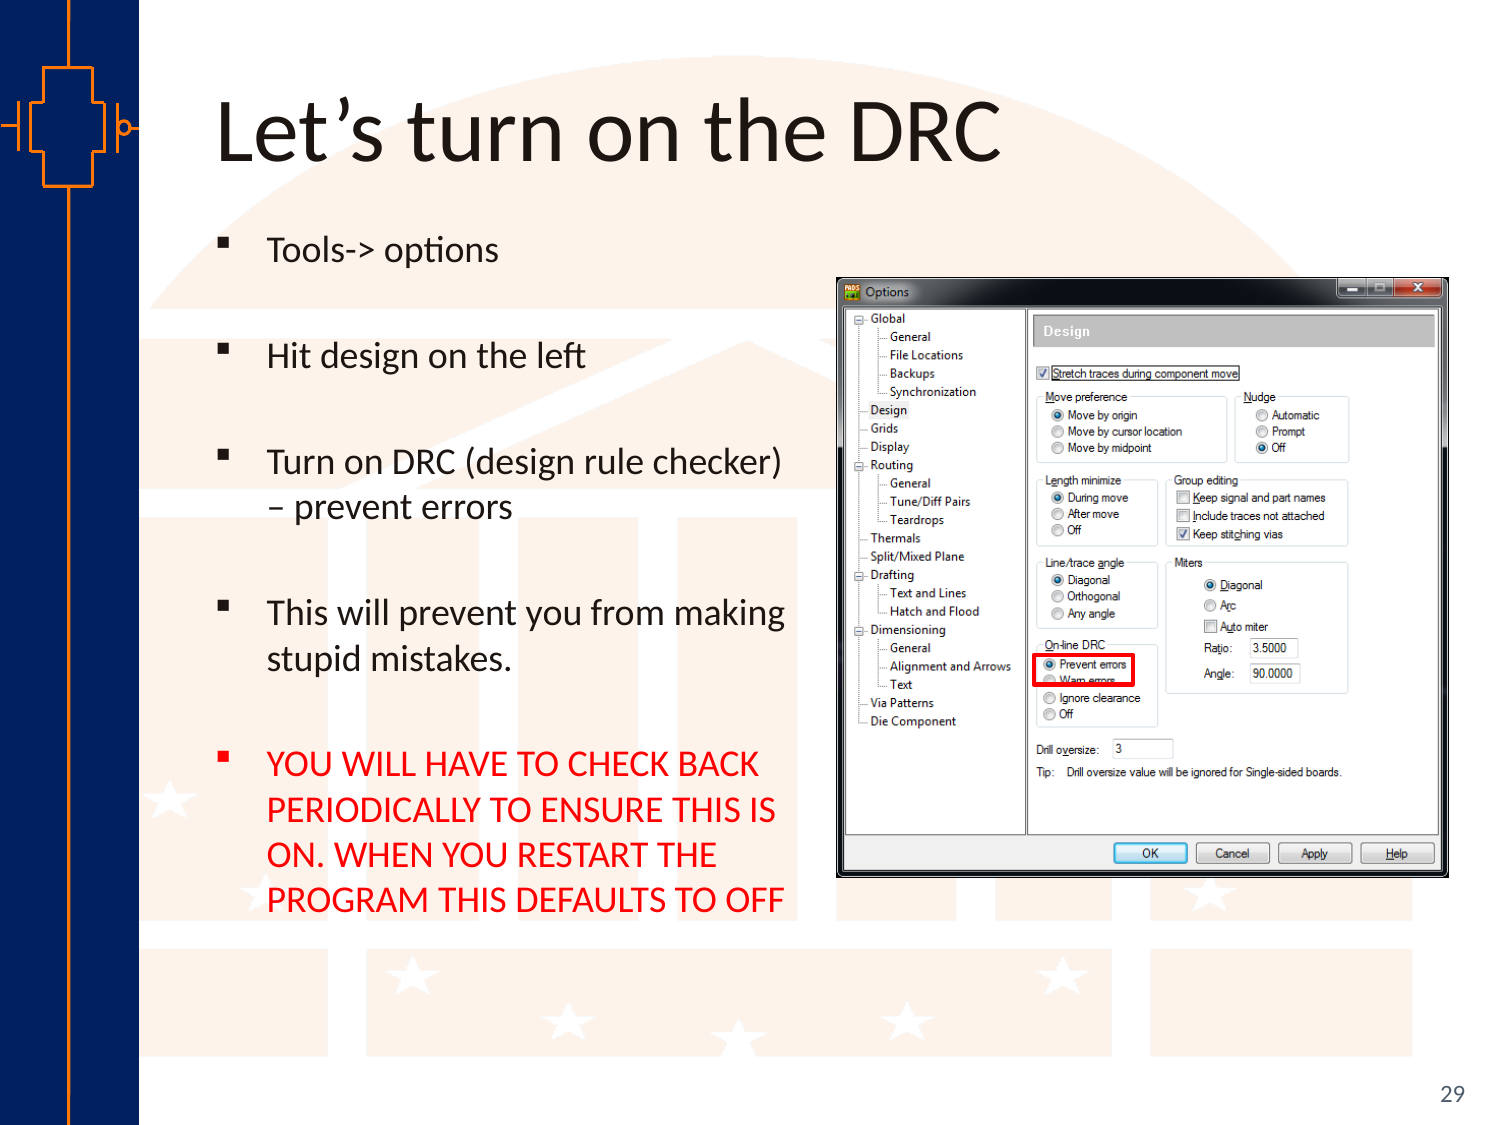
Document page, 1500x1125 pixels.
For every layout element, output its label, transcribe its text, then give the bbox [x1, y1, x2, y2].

list Tools-> options Hit design on the left Turn on DRC (design rule checker) – prevent errors This will prevent you from making stupid mistakes. YOU WILL HAVE TO CHECK BACK PERIODICALLY TO ENSURE THIS IS ON. WHEN YOU RESTART THE PROGRAM THIS DEFAULTS TO OFF [199, 217, 812, 938]
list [836, 277, 1450, 878]
slide_number 29 [1425, 1062, 1488, 1123]
title Let’s turn on the DRC [200, 0, 1388, 188]
